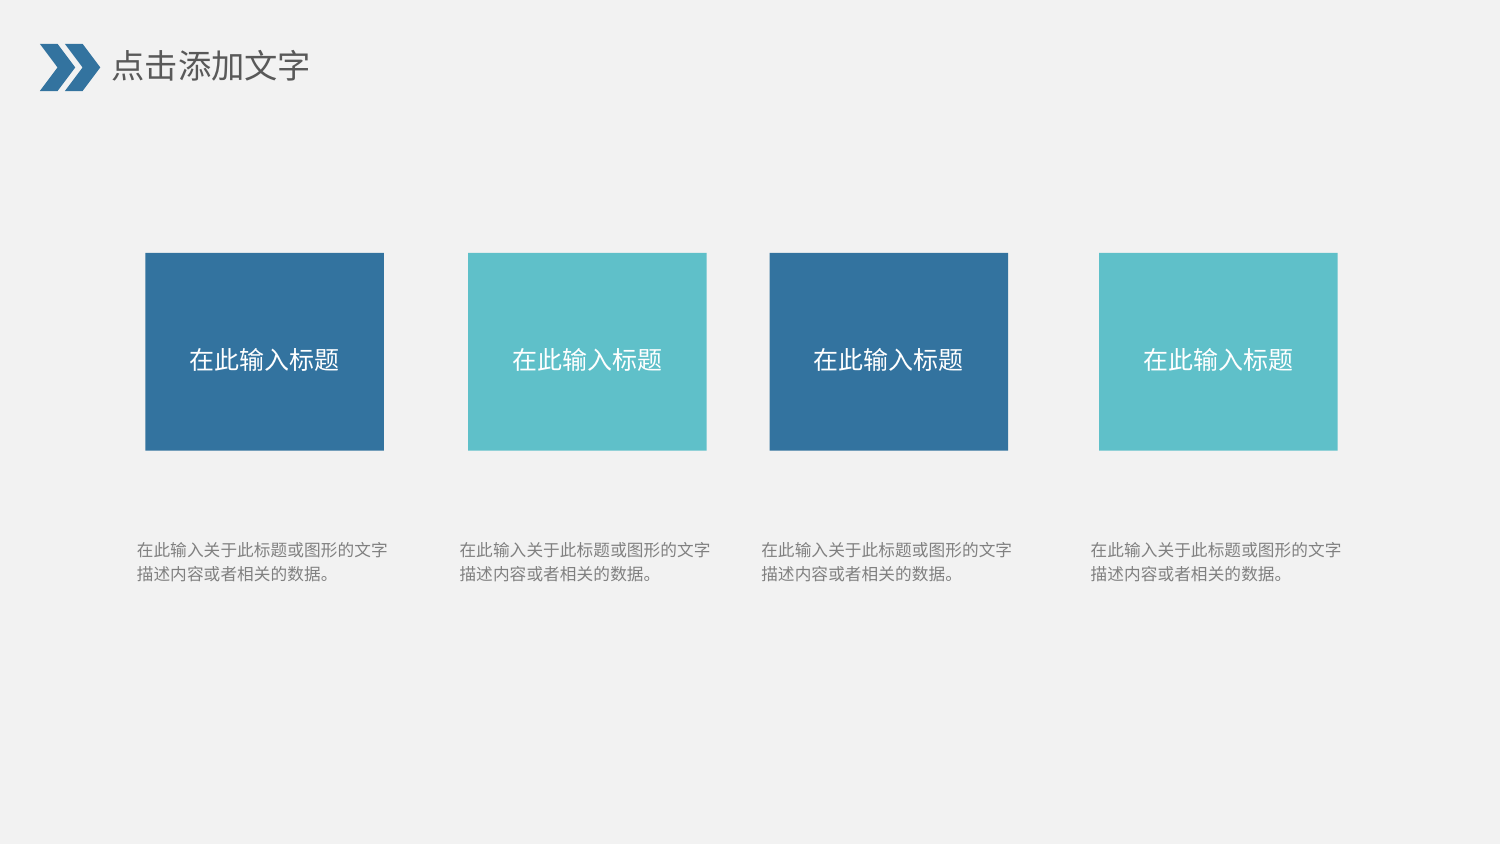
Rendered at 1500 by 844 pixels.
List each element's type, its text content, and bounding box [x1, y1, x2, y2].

text_box 在此输入标题 [768, 251, 1010, 453]
text_box 在此输入关于此标题或图形的文字描述内容或者相关的数据。 [749, 528, 1028, 590]
text_box 在此输入标题 [143, 251, 386, 453]
text_box 在此输入标题 [1097, 251, 1340, 453]
text_box 在此输入关于此标题或图形的文字描述内容或者相关的数据。 [125, 528, 404, 590]
text_box 在此输入标题 [466, 251, 709, 453]
text_box 在此输入关于此标题或图形的文字描述内容或者相关的数据。 [1079, 528, 1358, 590]
text_box 在此输入关于此标题或图形的文字描述内容或者相关的数据。 [448, 528, 727, 590]
